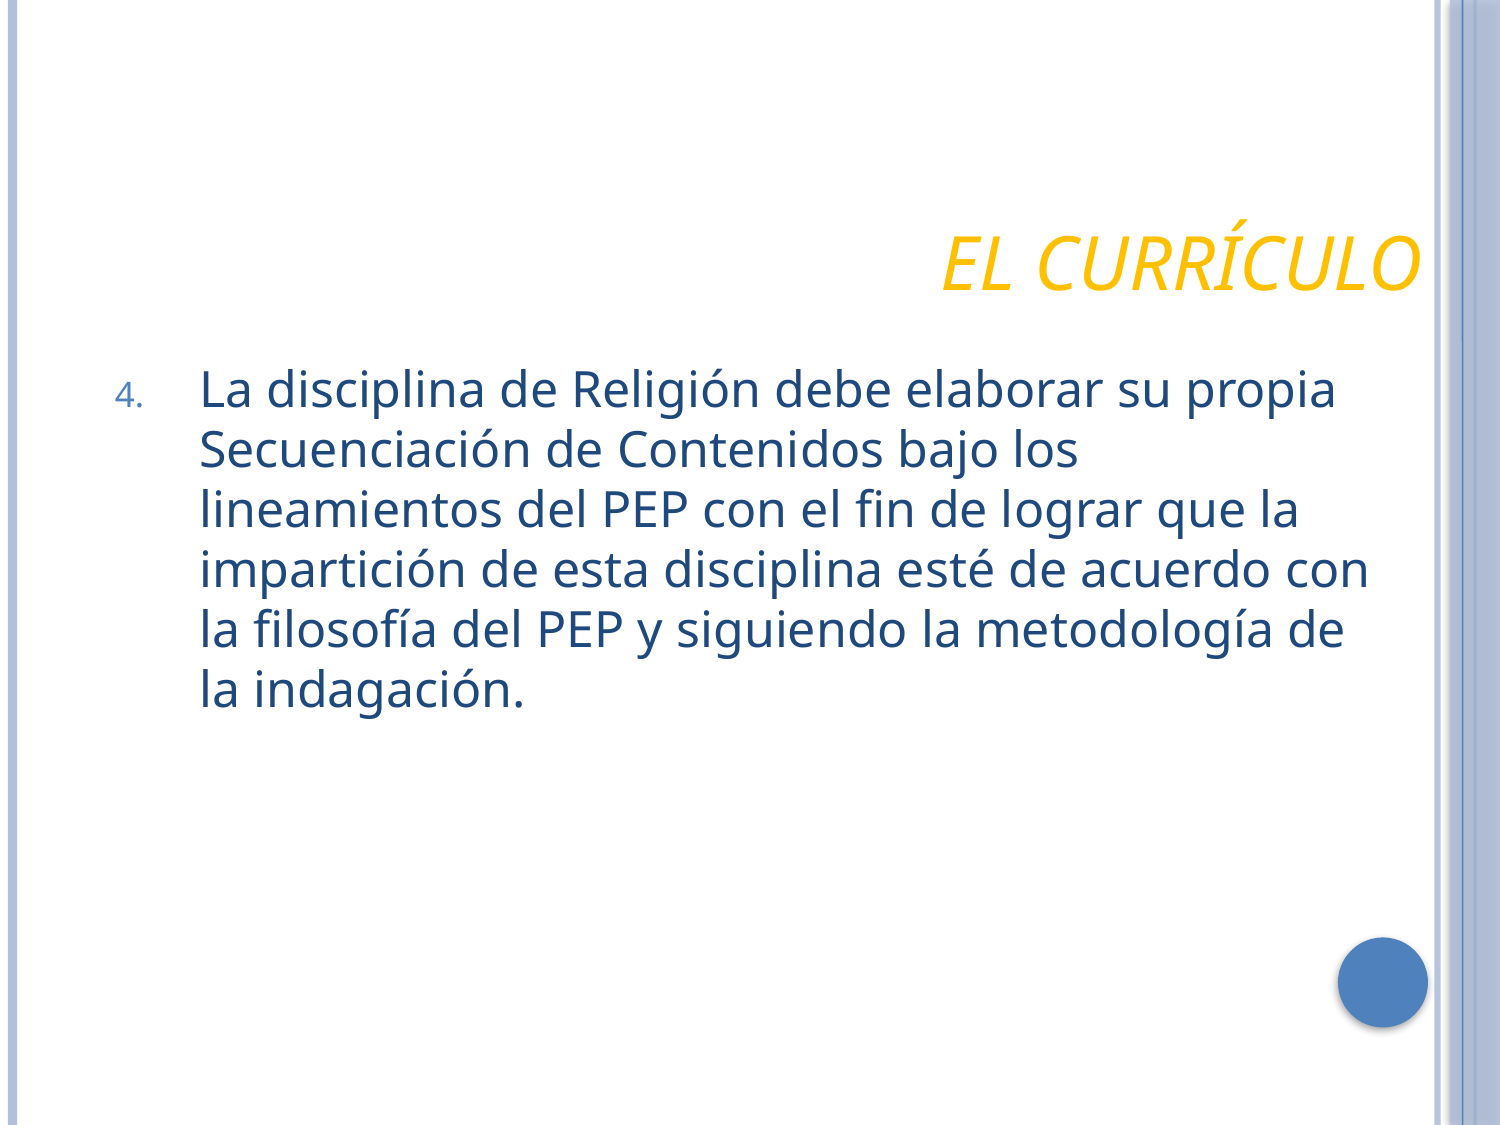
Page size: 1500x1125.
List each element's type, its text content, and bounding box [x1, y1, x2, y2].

list La disciplina de Religión debe elaborar su propia Secuenciación de Contenidos bajo los lineamientos del PEP con el fin de lograr que la impartición de esta disciplina esté de acuerdo con la filosofía del PEP y siguiendo la metodología de la indagación. [99, 350, 1413, 1038]
title El Currículo [99, 87, 1438, 313]
